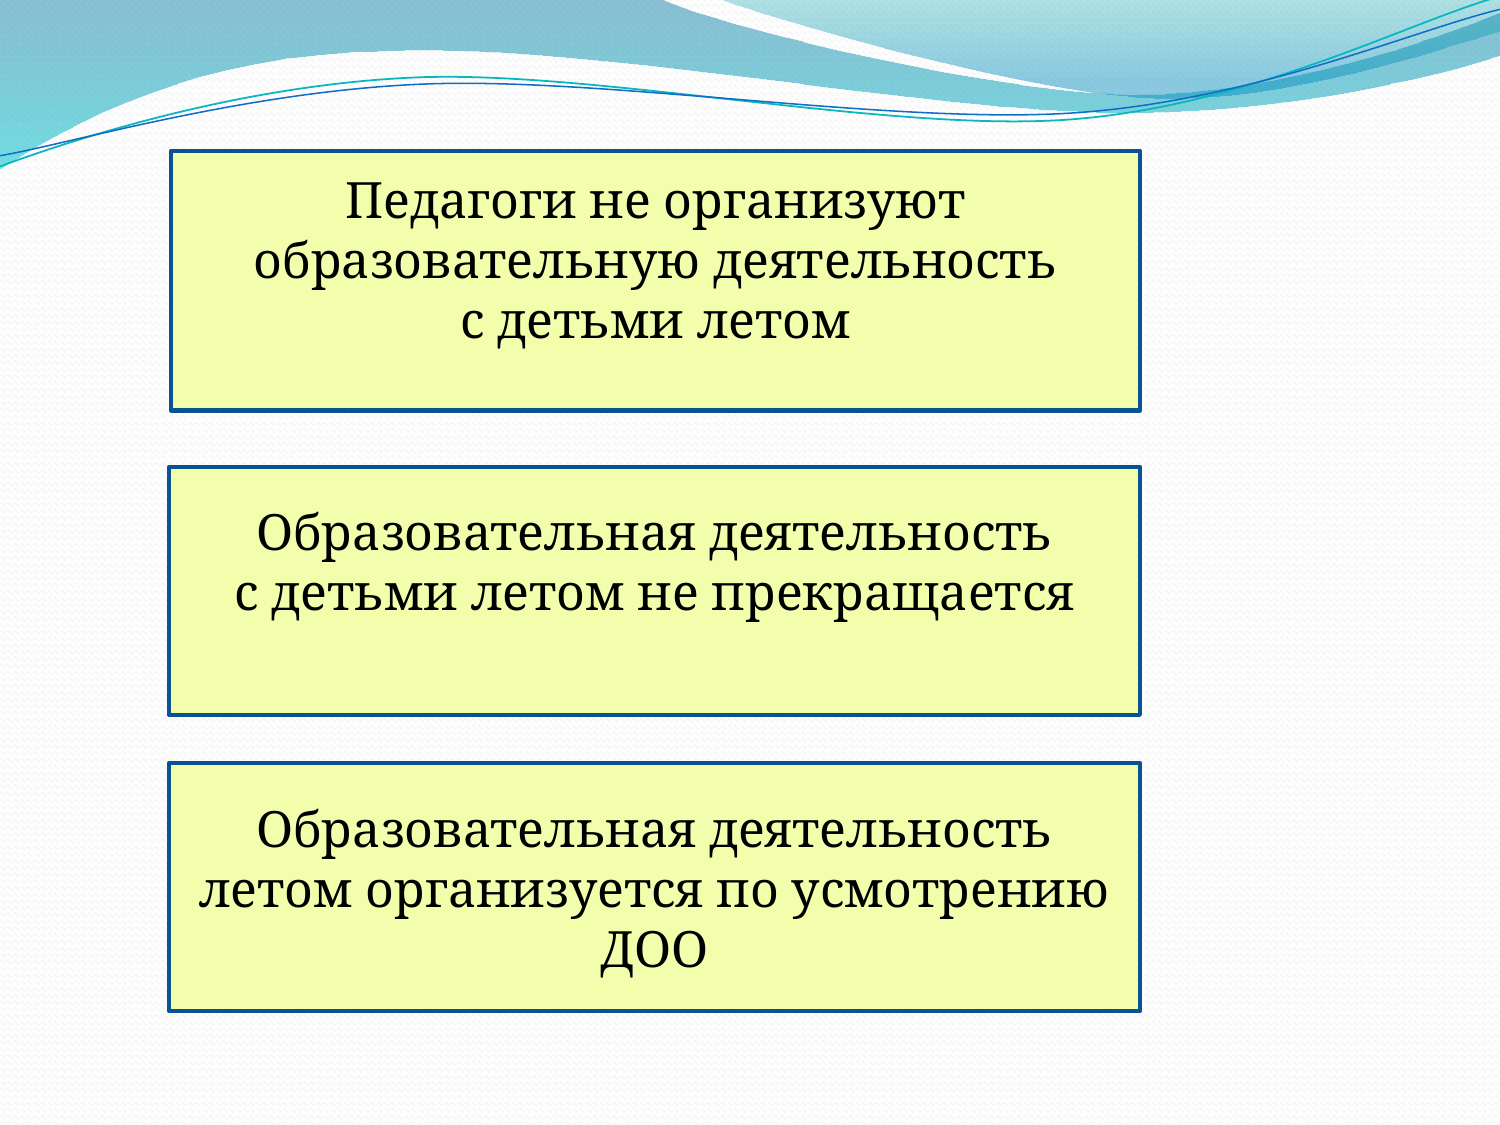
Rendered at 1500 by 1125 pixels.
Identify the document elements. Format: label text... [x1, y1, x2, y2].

text_box Педагоги не организуют образовательную деятельность с детьми летом [169, 149, 1142, 413]
text_box Образовательная деятельность летом организуется по усмотрению ДОО [167, 761, 1142, 1013]
text_box Образовательная деятельность с детьми летом не прекращается [167, 465, 1142, 717]
